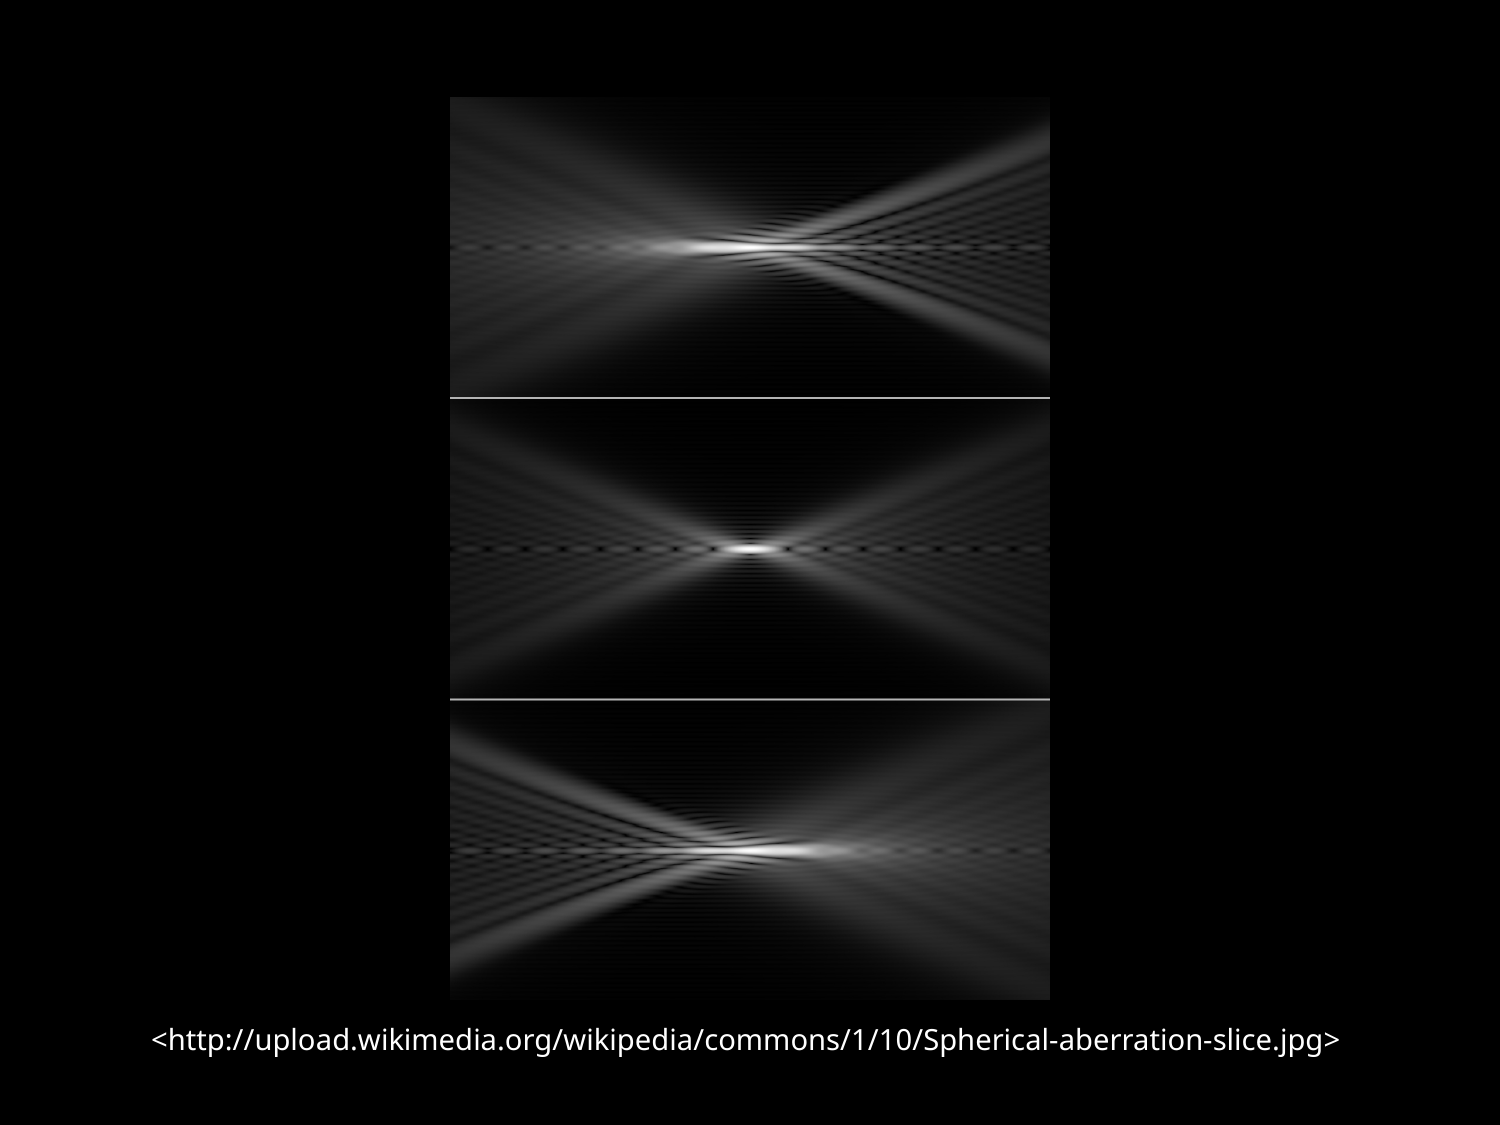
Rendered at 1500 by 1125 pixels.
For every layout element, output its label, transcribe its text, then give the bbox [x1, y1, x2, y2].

text_box <http://upload.wikimedia.org/wikipedia/commons/1/10/Spherical-aberration-slice.jpg> [0, 1013, 1500, 1064]
picture [449, 96, 1050, 1001]
